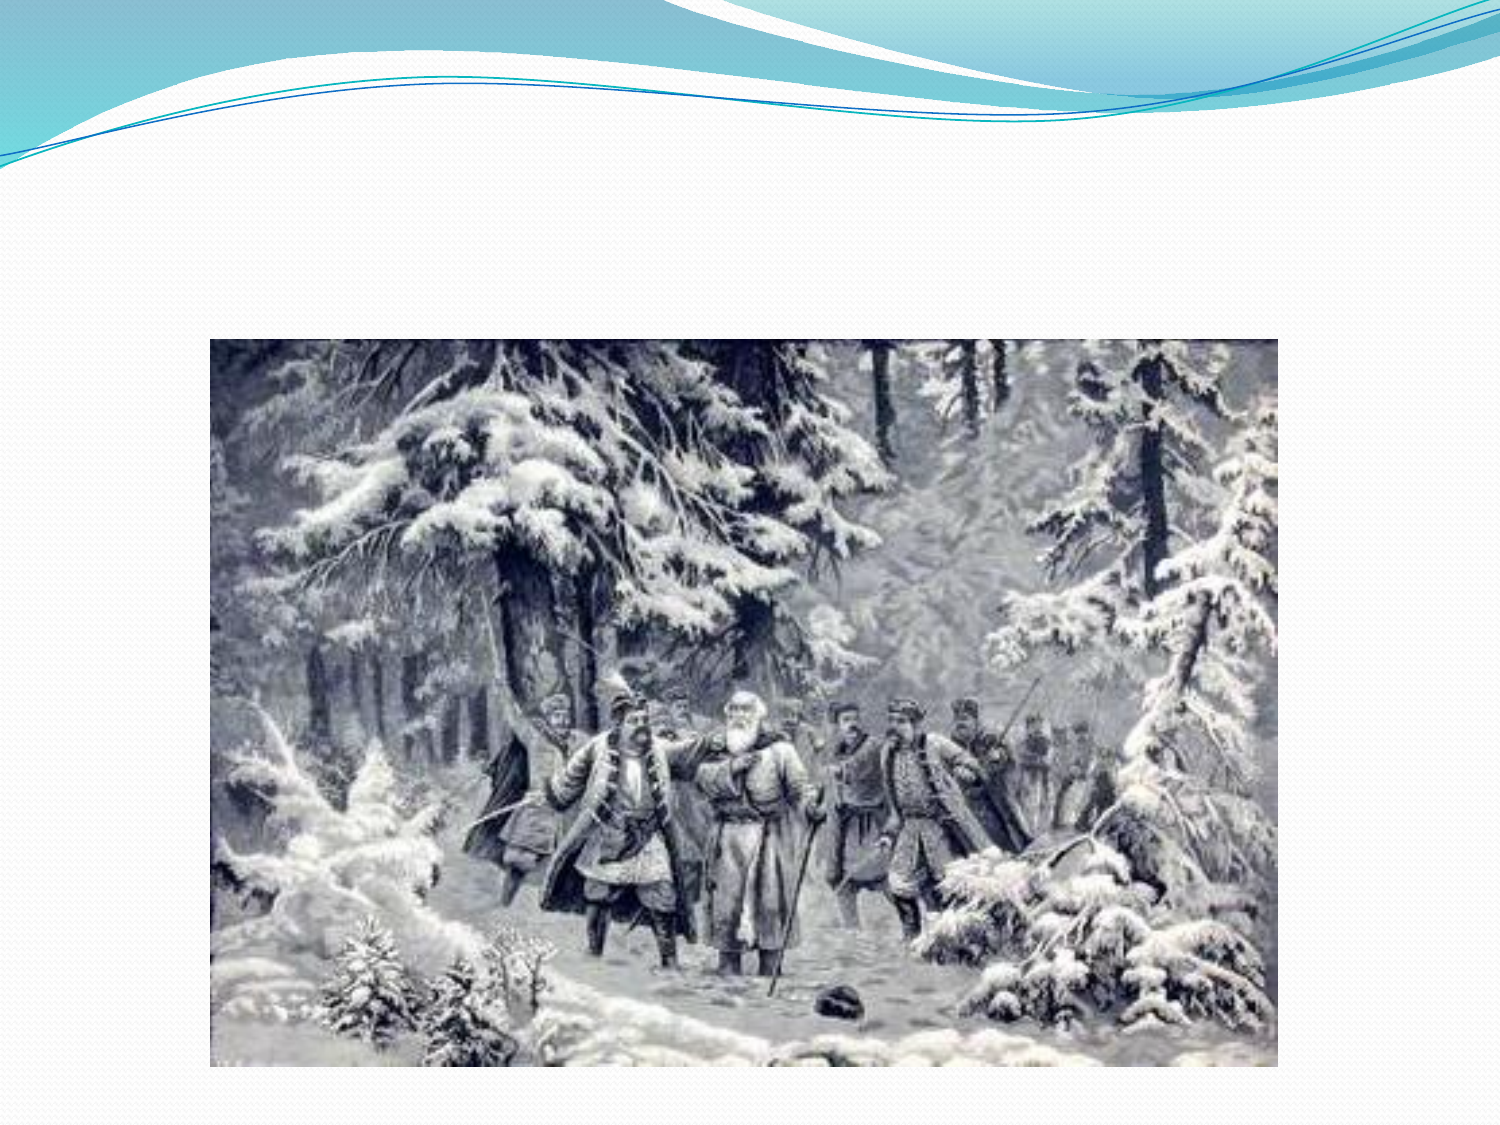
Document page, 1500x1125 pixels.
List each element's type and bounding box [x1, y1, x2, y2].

list [210, 339, 1278, 1067]
